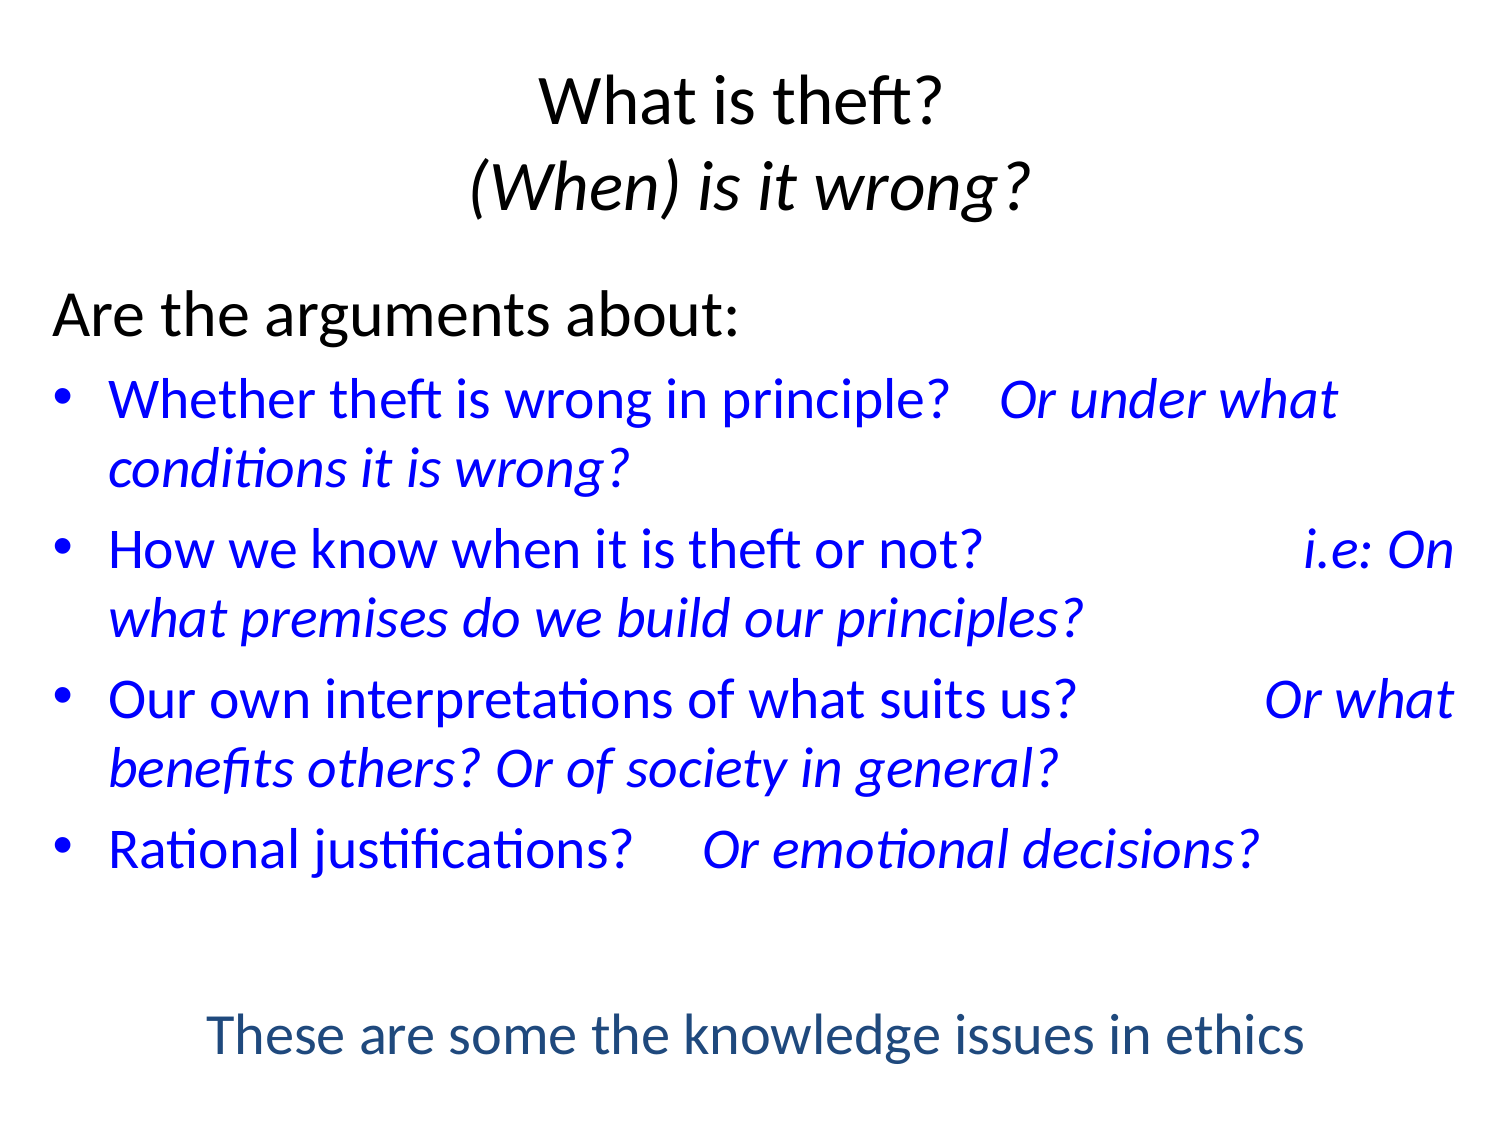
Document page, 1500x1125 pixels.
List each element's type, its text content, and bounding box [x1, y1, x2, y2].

list Are the arguments about: Whether theft is wrong in principle? Or under what conditions it is wrong? How we know when it is theft or not? i.e: On what premises do we build our principles? Our own interpretations of what suits us? Or what benefits others? Or of society in general? Rational justifications? Or emotional decisions? [37, 262, 1475, 963]
text_box These are some the knowledge issues in ethics [87, 937, 1438, 1125]
title What is theft? (When) is it wrong? [75, 45, 1425, 233]
